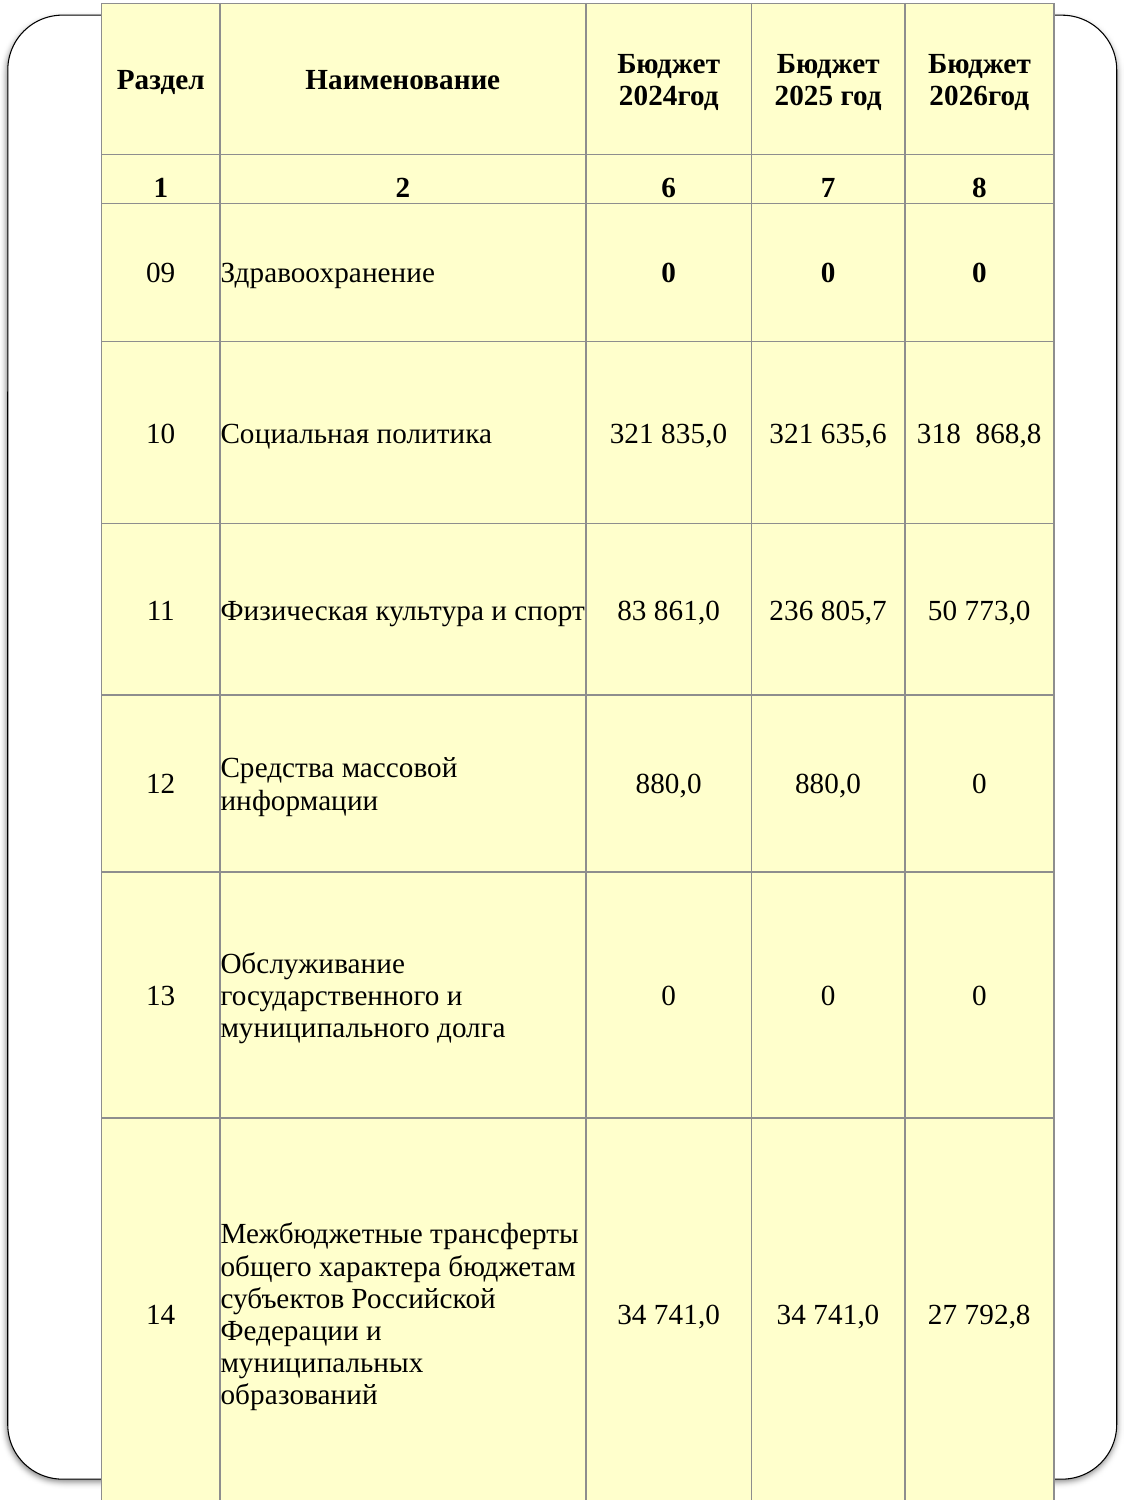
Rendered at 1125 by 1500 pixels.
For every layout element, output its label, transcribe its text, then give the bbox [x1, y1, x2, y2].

table_cell 14 [102, 1119, 219, 1500]
table_cell 34 741,0 [587, 1119, 751, 1500]
table_cell 0 [752, 204, 904, 341]
table_header Бюджет 2025 год [752, 4, 904, 154]
table_cell 880,0 [587, 696, 751, 871]
table_cell Межбюджетные трансферты общего характера бюджетам субъектов Российской Федерации и муниципальных образований [221, 1119, 585, 1500]
table_cell 1 [102, 155, 219, 203]
table_header Бюджет 2026год [906, 4, 1053, 154]
table_cell 321 635,6 [752, 342, 904, 523]
table_cell 318 868,8 [906, 342, 1053, 523]
table_cell 09 [102, 204, 219, 341]
table_cell 13 [102, 873, 219, 1117]
table_cell 321 835,0 [587, 342, 751, 523]
table_cell Обслуживание государственного и муниципального долга [221, 873, 585, 1117]
table_cell 27 792,8 [906, 1119, 1053, 1500]
table_cell 0 [587, 204, 751, 341]
table_header Бюджет 2024год [587, 4, 751, 154]
table_cell Средства массовой информации [221, 696, 585, 871]
table_cell Физическая культура и спорт [221, 524, 585, 694]
table_cell 8 [906, 155, 1053, 203]
table_cell 0 [906, 696, 1053, 871]
table_cell 83 861,0 [587, 524, 751, 694]
table_cell 236 805,7 [752, 524, 904, 694]
table_cell 34 741,0 [752, 1119, 904, 1500]
table_cell 11 [102, 524, 219, 694]
table_cell 50 773,0 [906, 524, 1053, 694]
table_cell 0 [906, 204, 1053, 341]
table_cell 7 [752, 155, 904, 203]
table_header Наименование [221, 4, 585, 154]
table_cell Здравоохранение [221, 204, 585, 341]
table_cell 0 [752, 873, 904, 1117]
table_cell 10 [102, 342, 219, 523]
table_cell 0 [587, 873, 751, 1117]
table_cell 2 [221, 155, 585, 203]
table_cell 12 [102, 696, 219, 871]
table_cell Социальная политика [221, 342, 585, 523]
table_cell 880,0 [752, 696, 904, 871]
table_header Раздел [102, 4, 219, 154]
table_cell 6 [587, 155, 751, 203]
table_cell 0 [906, 873, 1053, 1117]
